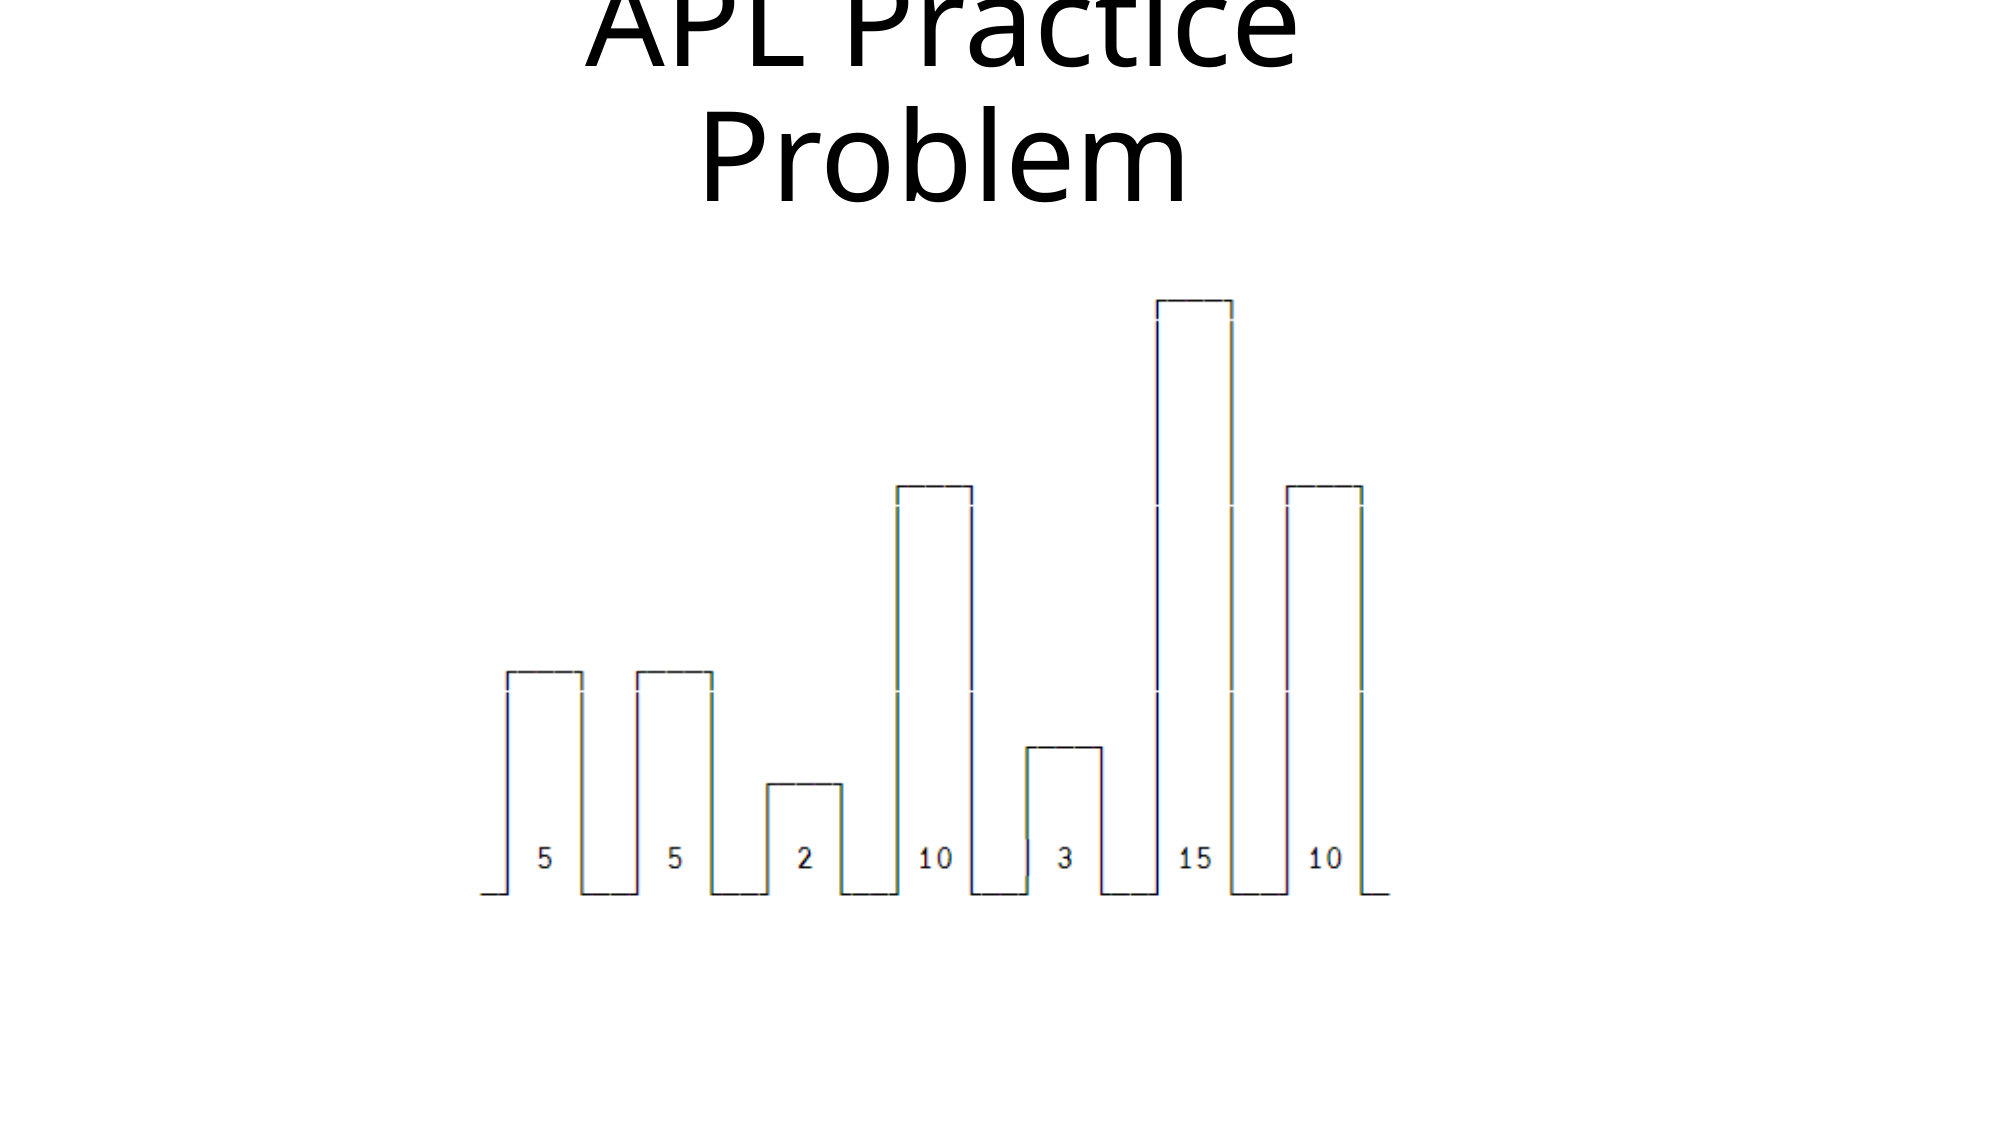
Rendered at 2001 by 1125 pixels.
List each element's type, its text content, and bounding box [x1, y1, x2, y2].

title APL Practice Problem [328, 54, 1561, 236]
picture [379, 265, 1452, 935]
